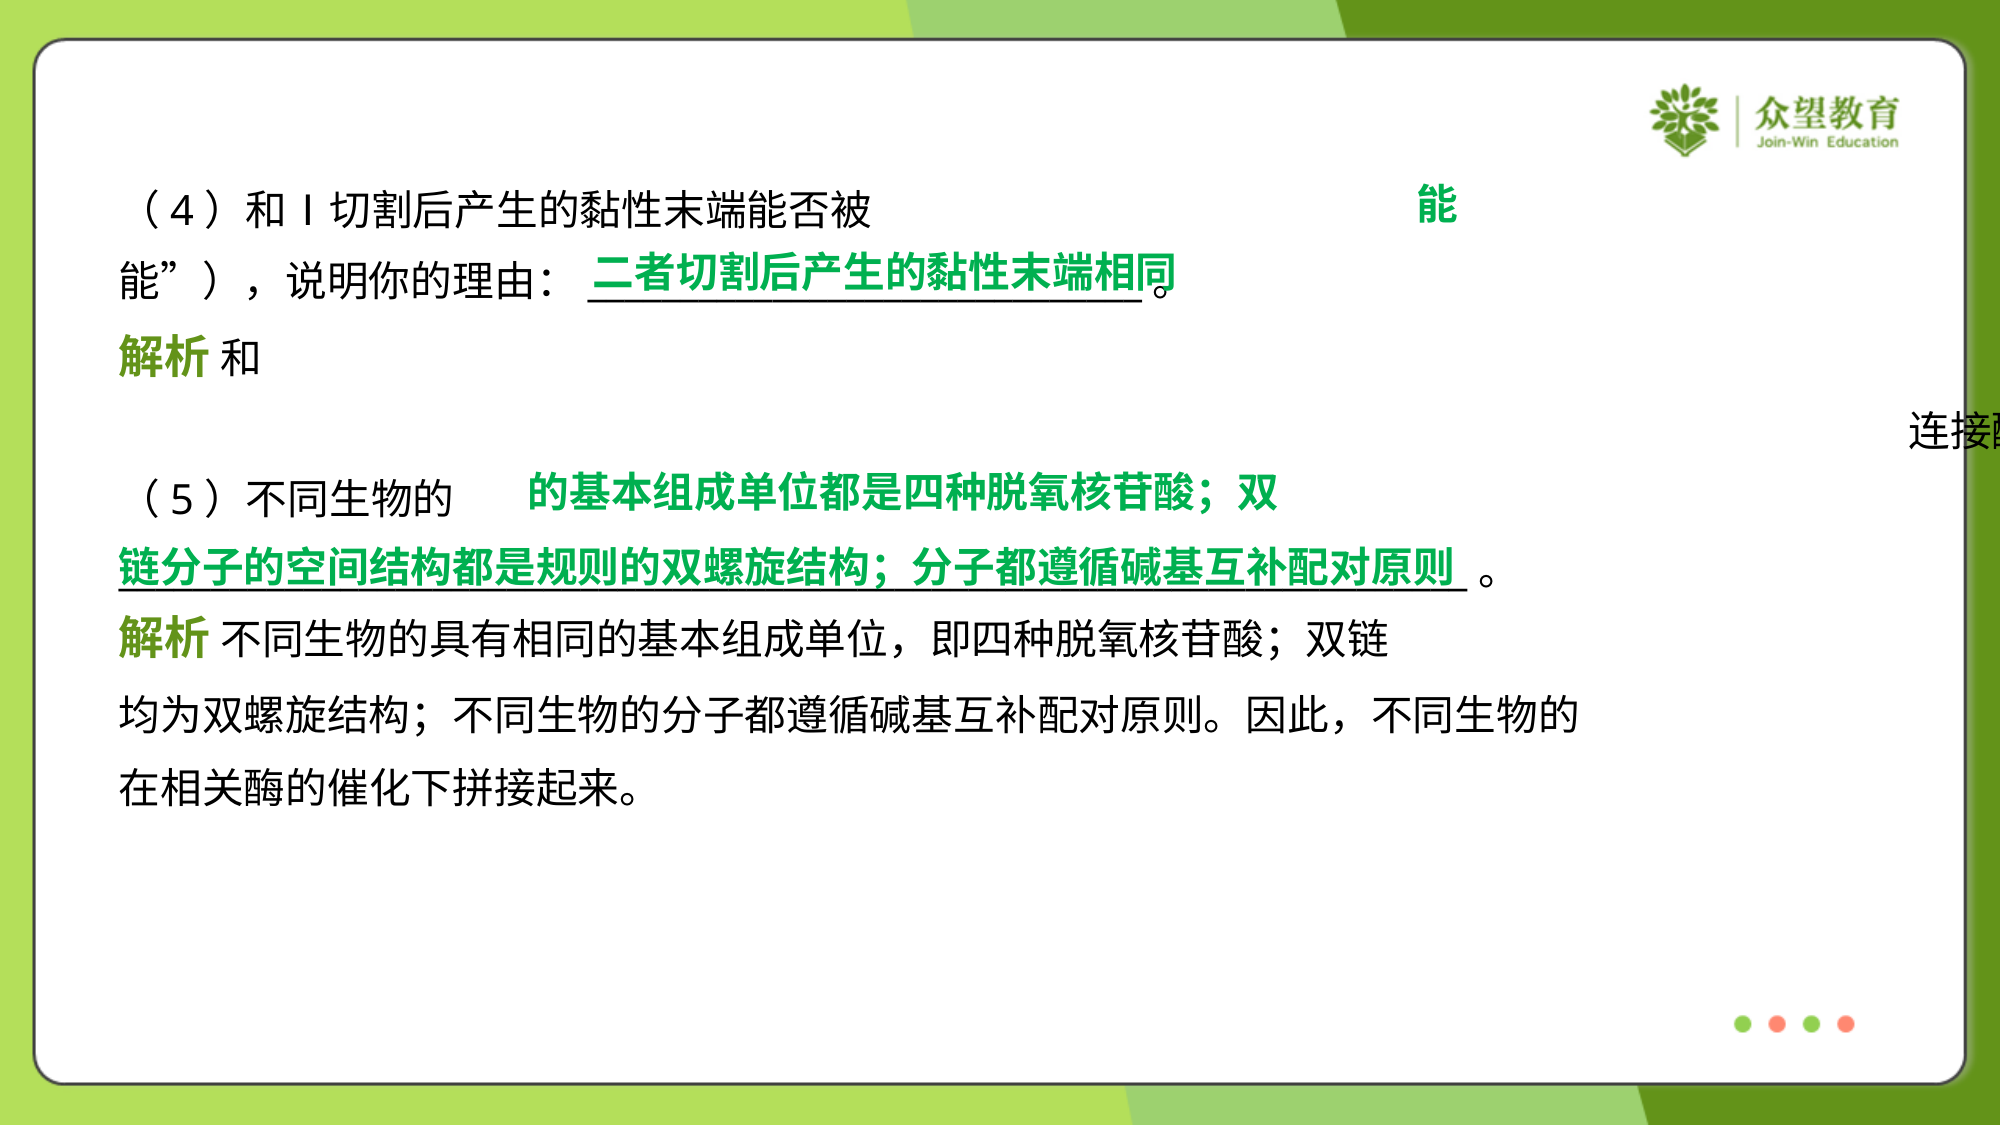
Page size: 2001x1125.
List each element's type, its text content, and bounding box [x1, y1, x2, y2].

text_box 二者切割后产生的黏性末端相同 [578, 224, 1192, 289]
picture [0, 0, 2000, 1125]
text_box 能 [1401, 152, 1474, 220]
